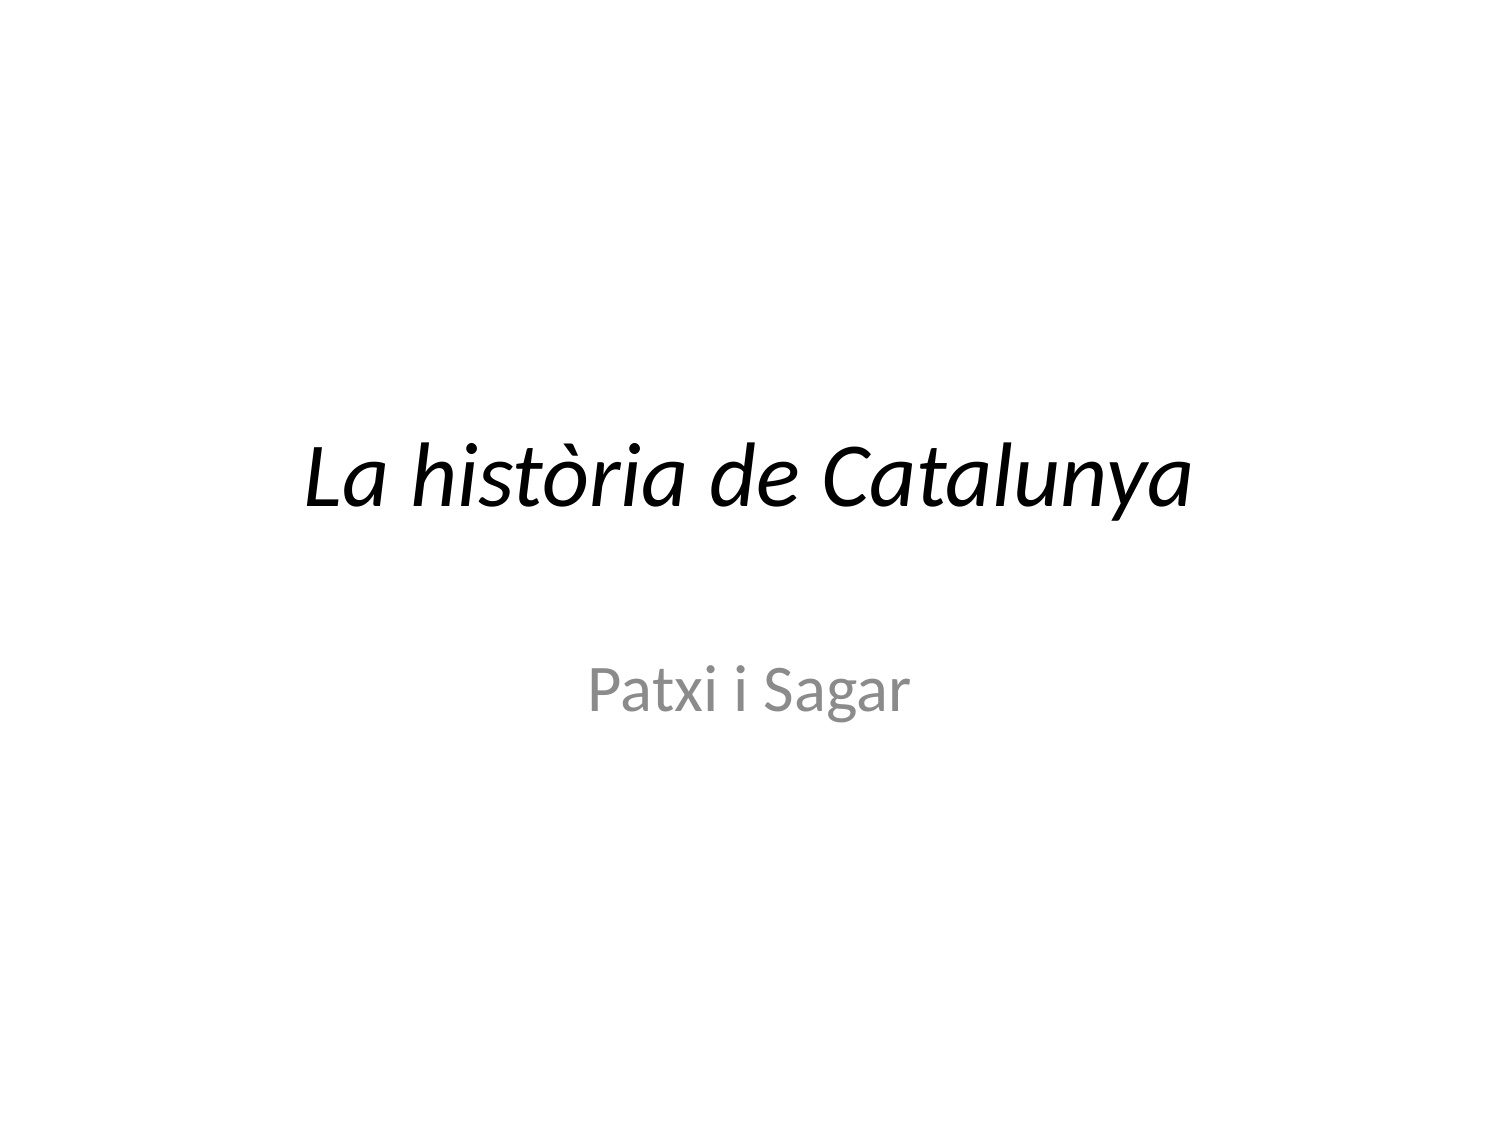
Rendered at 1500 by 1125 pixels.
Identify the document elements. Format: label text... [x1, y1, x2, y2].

subtitle Patxi i Sagar [225, 637, 1275, 925]
title La història de Catalunya [112, 349, 1388, 591]
